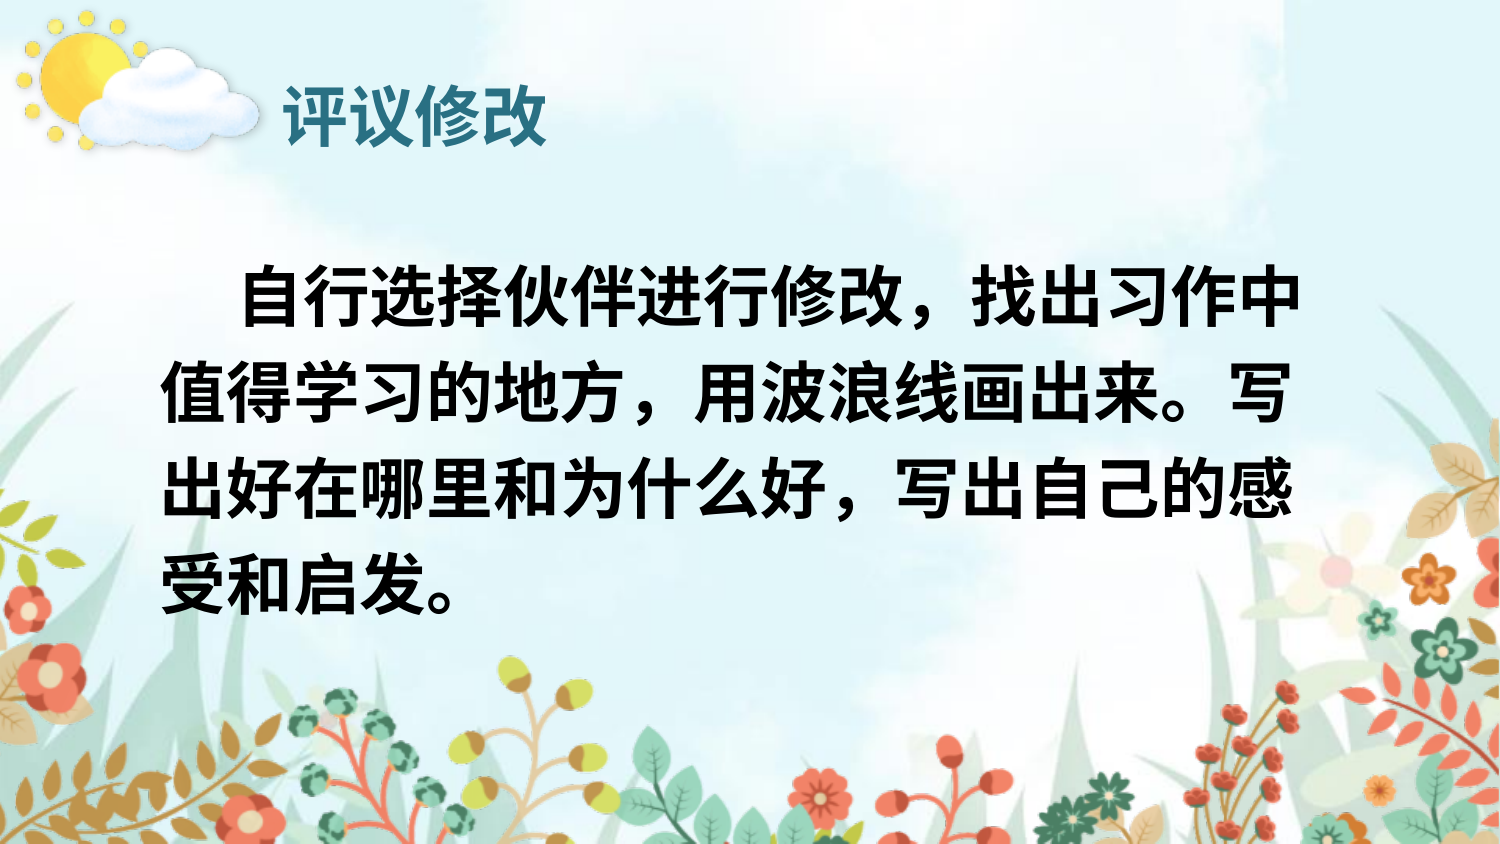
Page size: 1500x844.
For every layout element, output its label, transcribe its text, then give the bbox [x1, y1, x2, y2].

text_box 评议修改 [266, 50, 771, 162]
text_box 自行选择伙伴进行修改，找出习作中值得学习的地方，用波浪线画出来。写出好在哪里和为什么好，写出自己的感受和启发。 [144, 231, 1341, 631]
picture [0, 0, 1500, 844]
